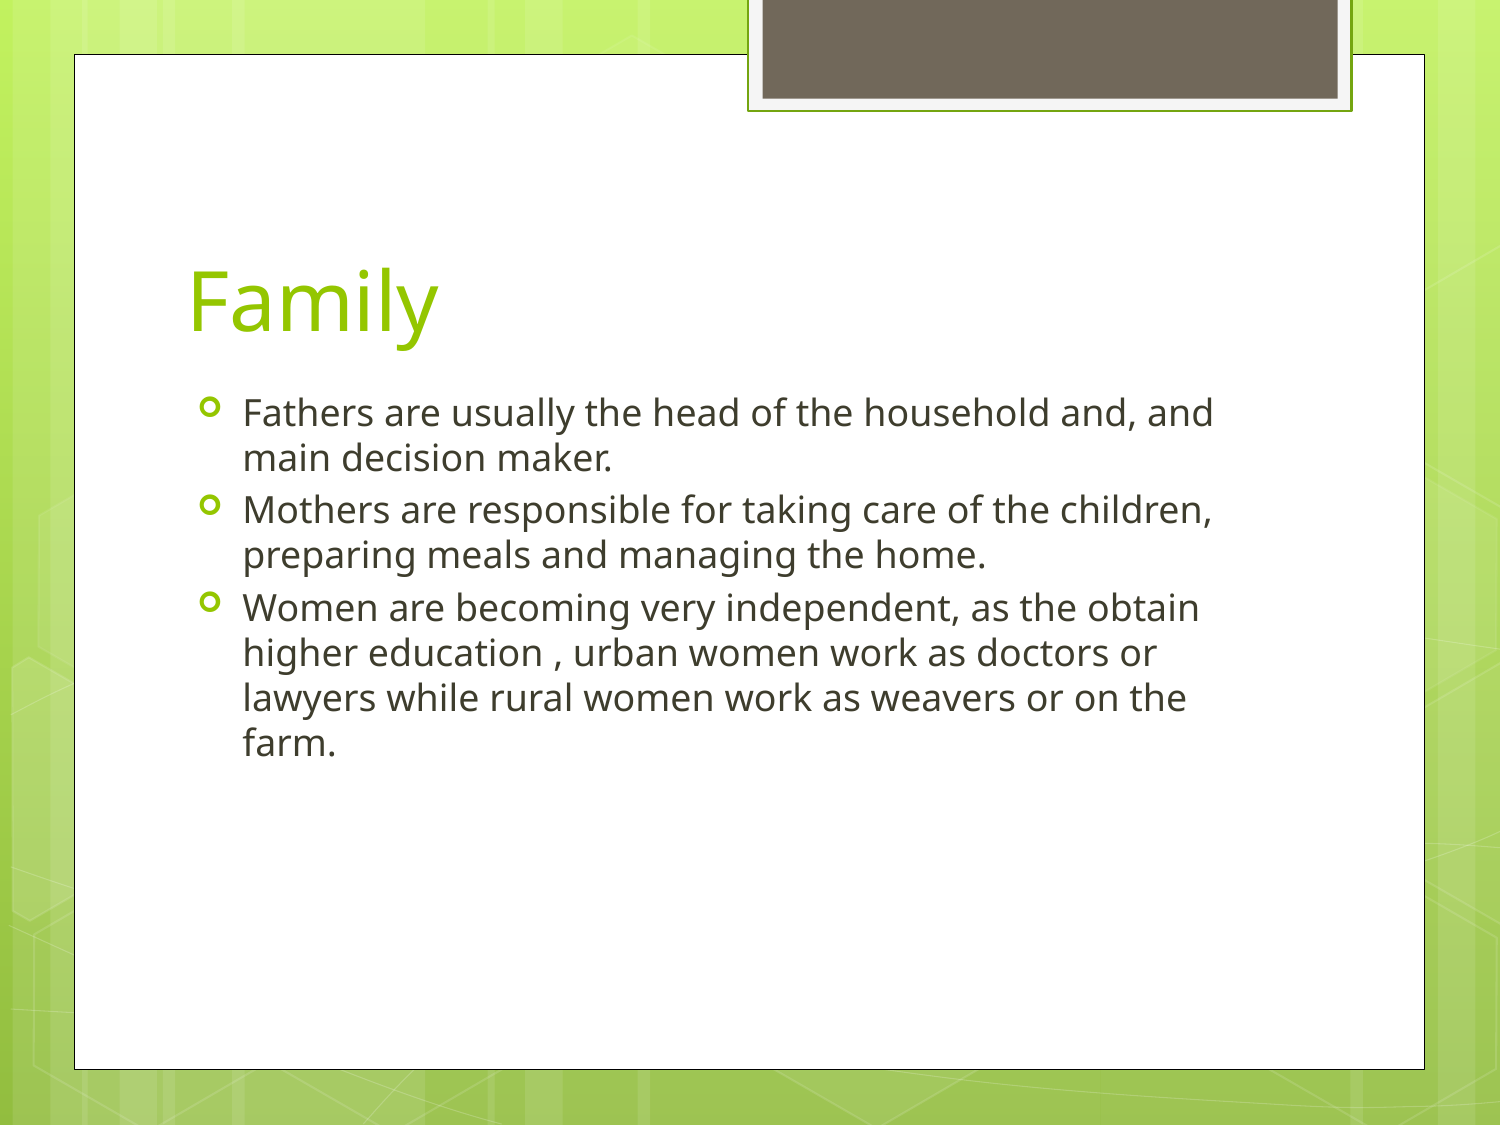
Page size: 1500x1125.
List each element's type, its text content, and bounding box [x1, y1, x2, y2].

list Fathers are usually the head of the household and, and main decision maker. Mothers are responsible for taking care of the children, preparing meals and managing the home. Women are becoming very independent, as the obtain higher education , urban women work as doctors or lawyers while rural women work as weavers or on the farm. [171, 381, 1283, 957]
title Family [171, 168, 1324, 357]
